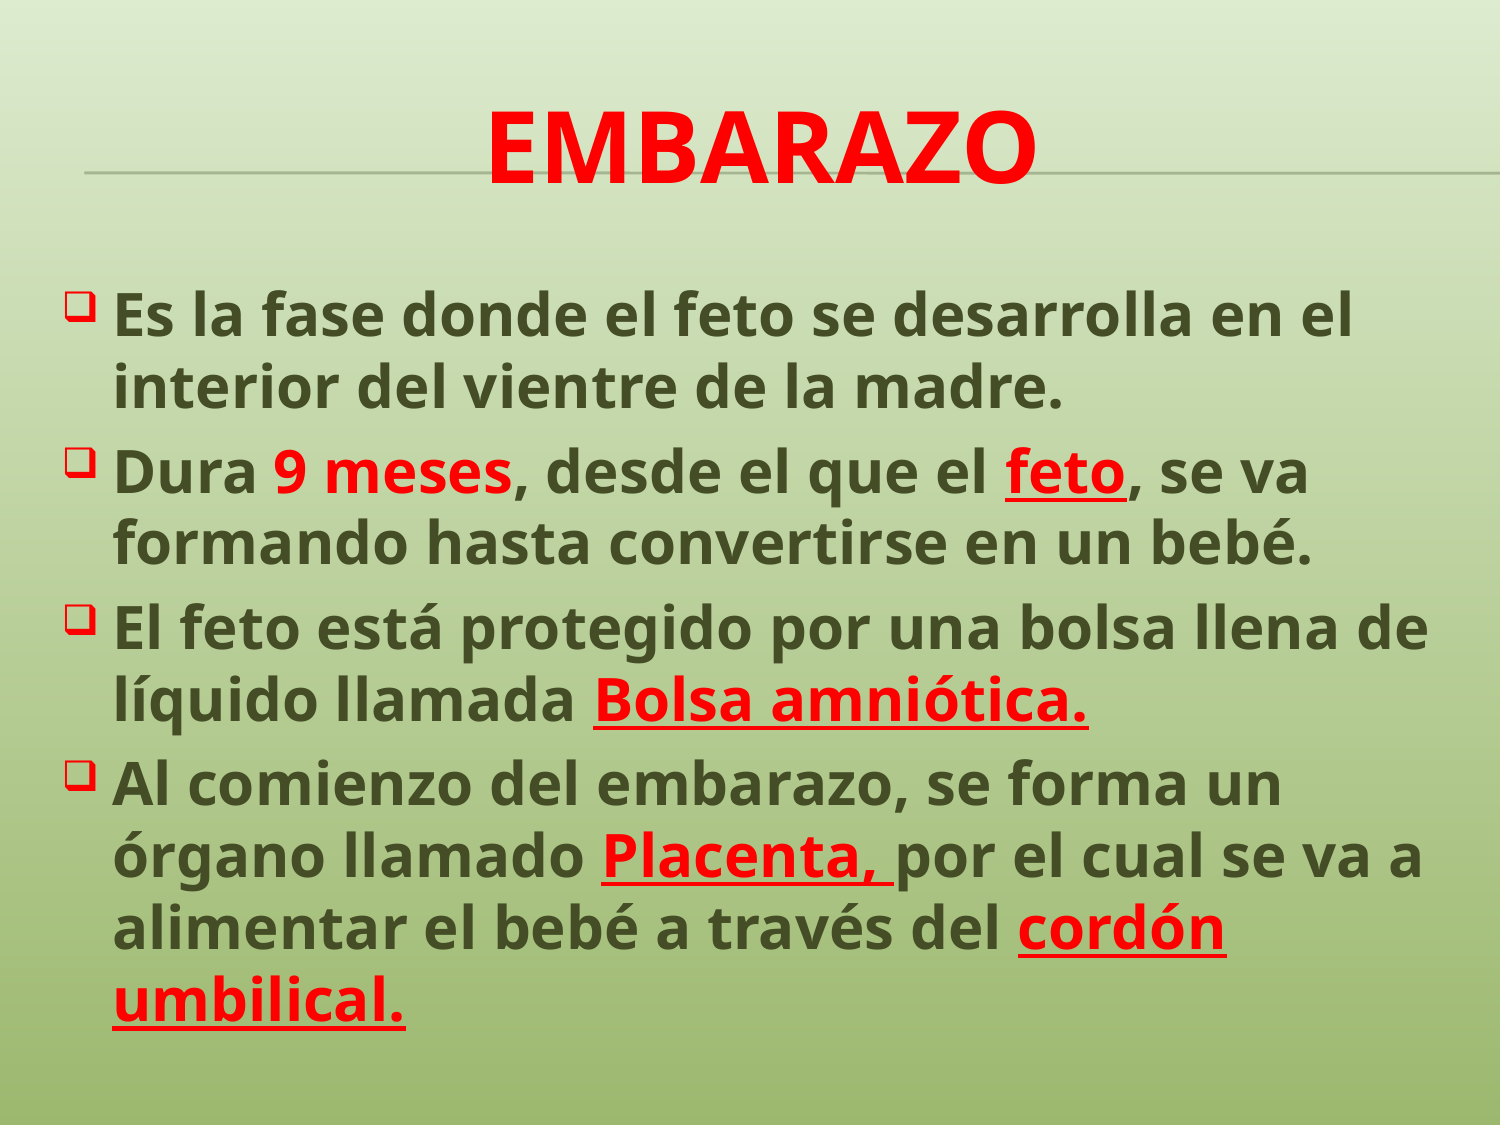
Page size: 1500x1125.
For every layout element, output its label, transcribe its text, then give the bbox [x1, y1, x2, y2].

list Es la fase donde el feto se desarrolla en el interior del vientre de la madre. Dura 9 meses, desde el que el feto, se va formando hasta convertirse en un bebé. El feto está protegido por una bolsa llena de líquido llamada Bolsa amniótica. Al comienzo del embarazo, se forma un órgano llamado Placenta, por el cual se va a alimentar el bebé a través del cordón umbilical. [46, 269, 1472, 1043]
title EMBARAZO [50, 75, 1475, 213]
